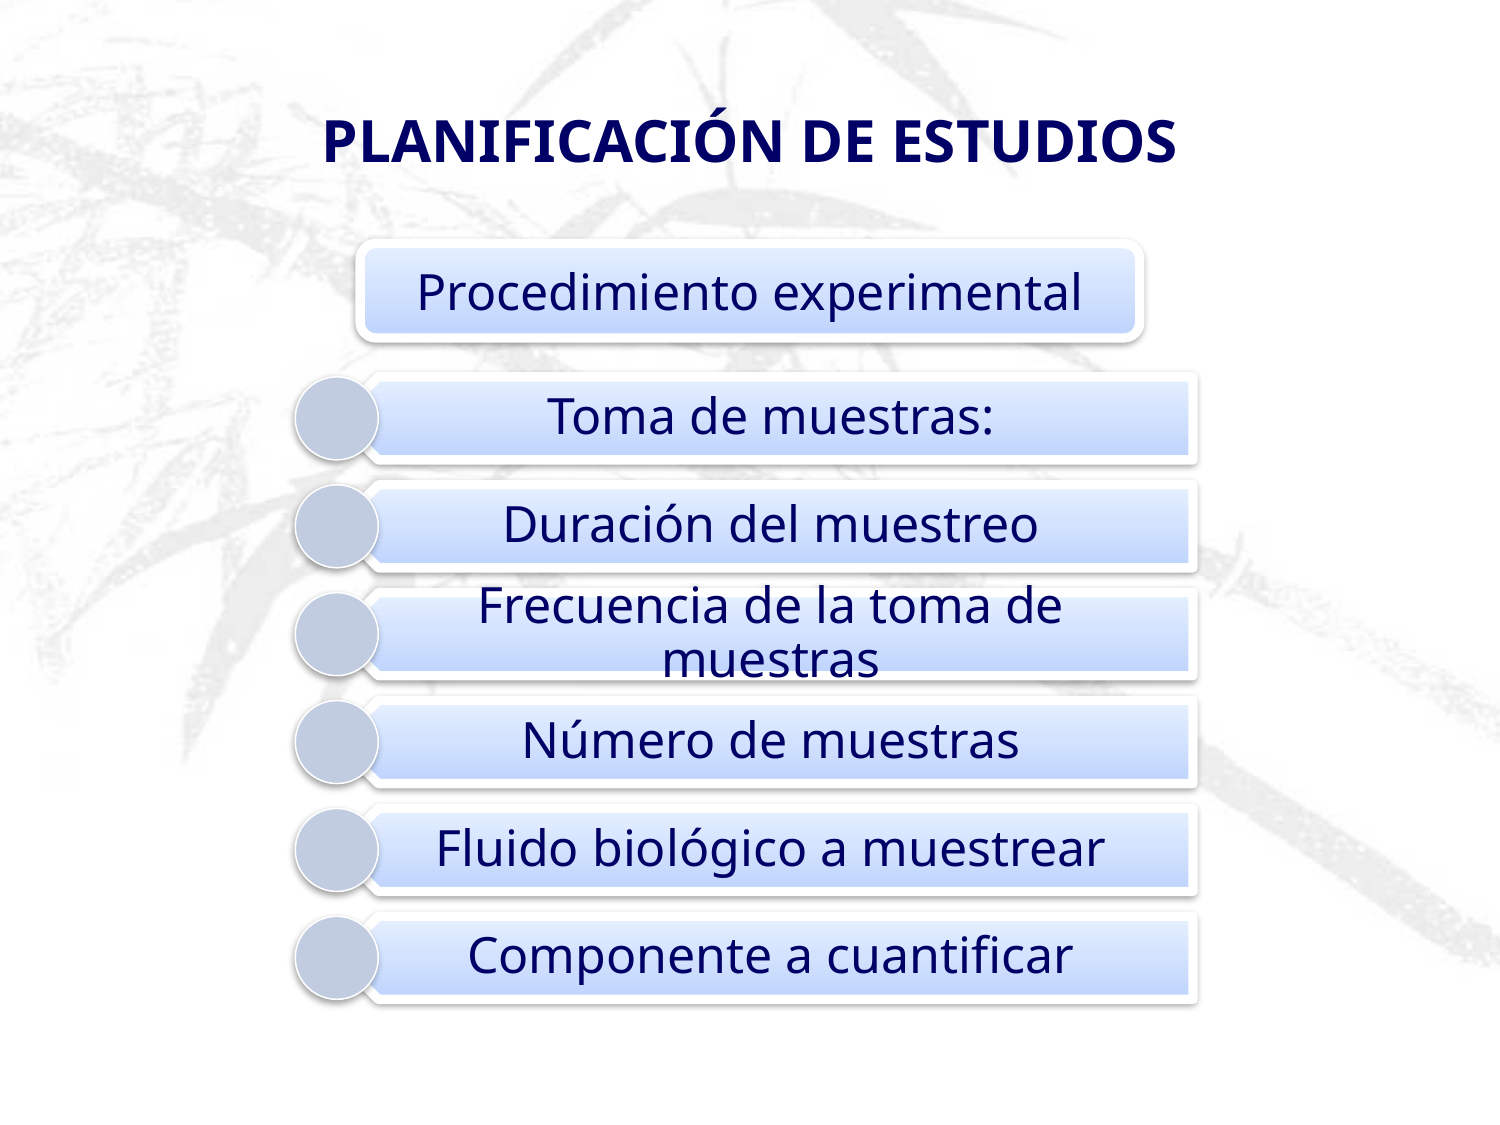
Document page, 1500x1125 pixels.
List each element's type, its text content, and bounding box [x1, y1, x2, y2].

text_box Procedimiento experimental [359, 242, 1141, 339]
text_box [100, 376, 1389, 1000]
picture [0, 0, 1500, 1125]
title PLANIFICACIÓN DE ESTUDIOS [75, 45, 1425, 233]
